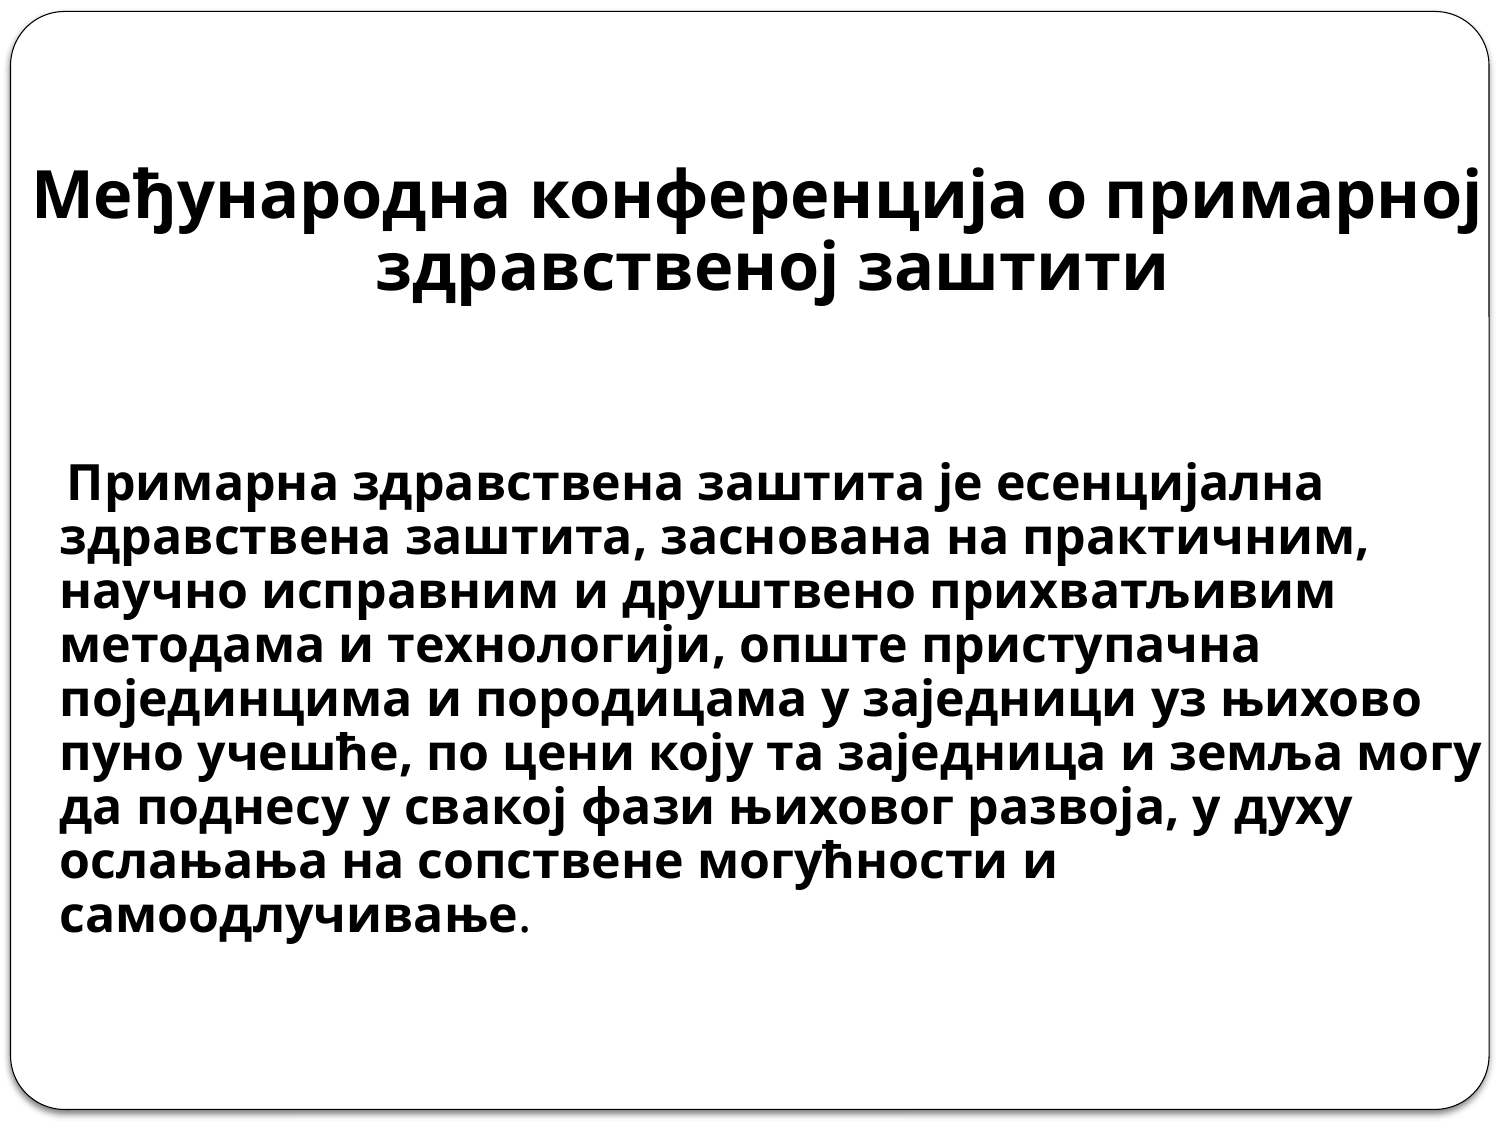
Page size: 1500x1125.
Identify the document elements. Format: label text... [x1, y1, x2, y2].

list Међународна конференција о примарној здравственој заштити Примарна здравствена заштита је есенцијална здравствена заштита, заснована на практичним, научно исправним и друштвено прихватљивим методама и технологији, опште приступачна појединцима и породицама у заједници уз њихово пуно учешће, по цени коју та заједница и земља могу да поднесу у свакој фази њиховог развоја, у духу ослањања на сопствене могућности и самоодлучивање. [0, 153, 1500, 1125]
